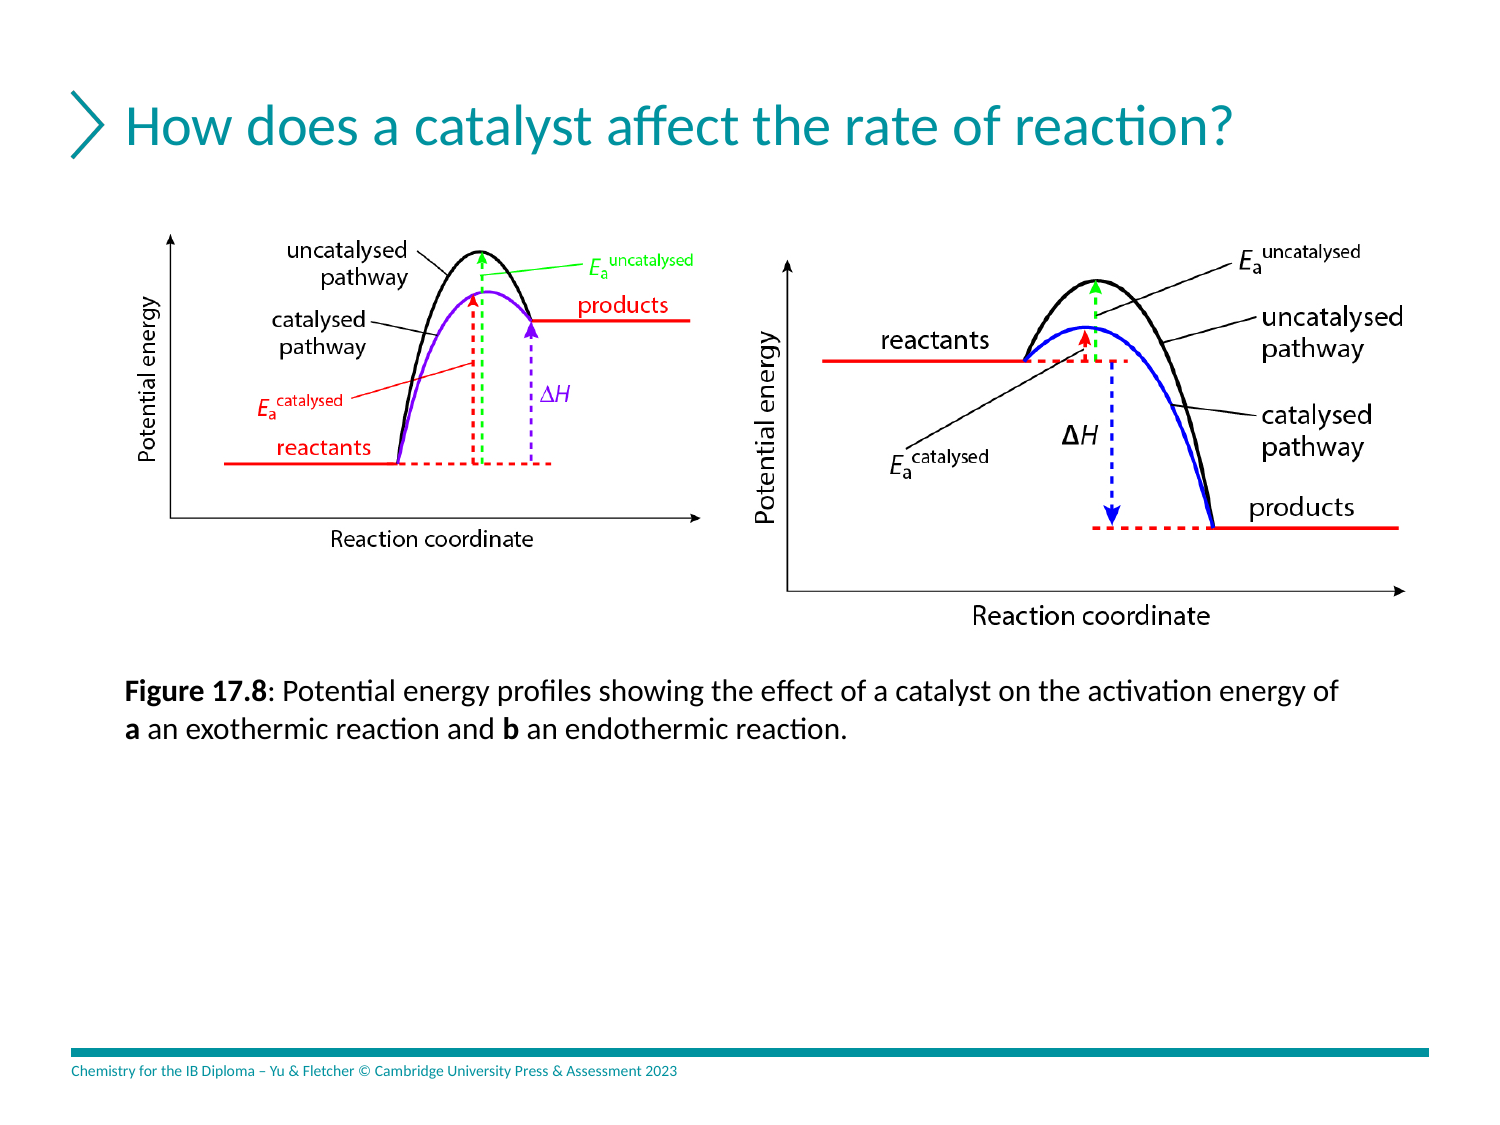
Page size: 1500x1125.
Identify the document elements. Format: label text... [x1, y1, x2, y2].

picture [134, 234, 701, 553]
title How does a catalyst affect the rate of reaction? [110, 87, 1390, 193]
picture [749, 234, 1406, 632]
text_box Figure 17.8: Potential energy profiles showing the effect of a catalyst on the activation energy of a an exothermic reaction and b an endothermic reaction. [110, 663, 1366, 753]
picture [68, 88, 108, 161]
